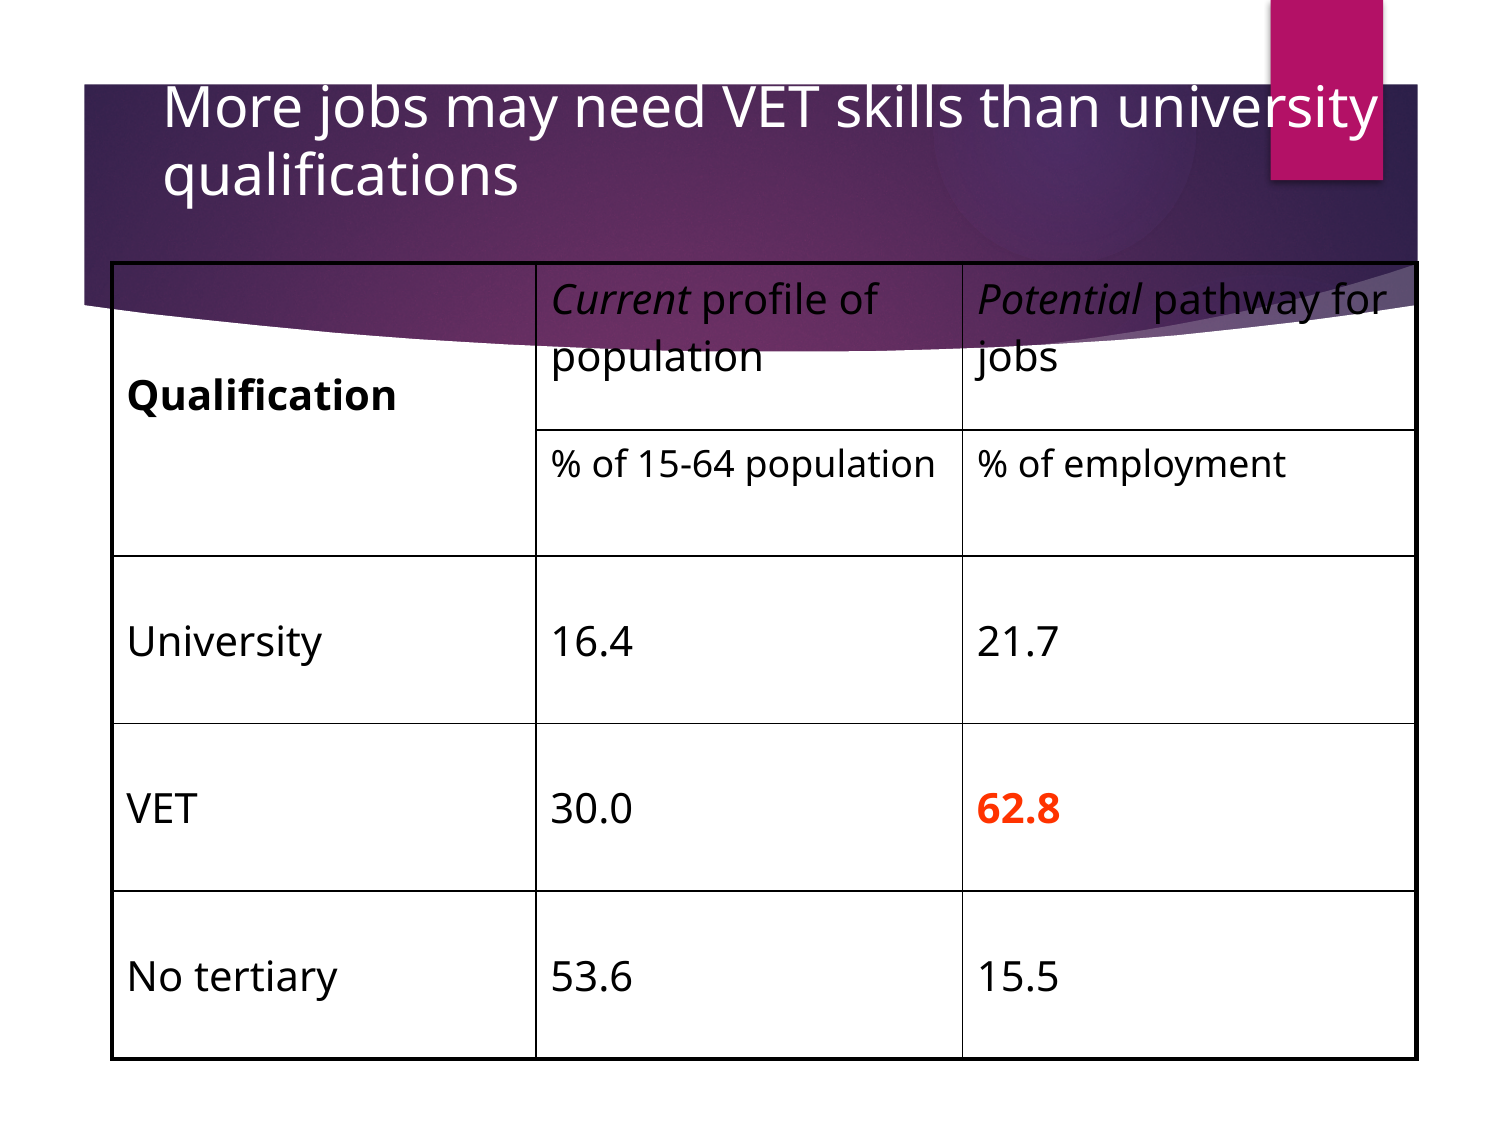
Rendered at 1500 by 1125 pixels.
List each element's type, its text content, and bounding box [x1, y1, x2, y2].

table_cell 62.8 [963, 724, 1414, 890]
table_cell 53.6 [537, 892, 962, 1057]
table_cell No tertiary [114, 892, 535, 1057]
title More jobs may need VET skills than university qualifications [147, 45, 1425, 233]
table_header Qualification [114, 265, 535, 430]
table_cell 15.5 [963, 892, 1414, 1057]
table_cell 21.7 [963, 557, 1414, 723]
table_cell University [114, 557, 535, 723]
table_cell % of employment [963, 431, 1414, 555]
table_cell [114, 430, 535, 555]
table_cell VET [114, 724, 535, 890]
table_cell % of 15-64 population [537, 431, 962, 555]
table_cell 30.0 [537, 724, 962, 890]
table_cell 16.4 [537, 557, 962, 723]
table_header Current profile of population [537, 265, 962, 429]
table_header Potential pathway for jobs [963, 265, 1414, 429]
